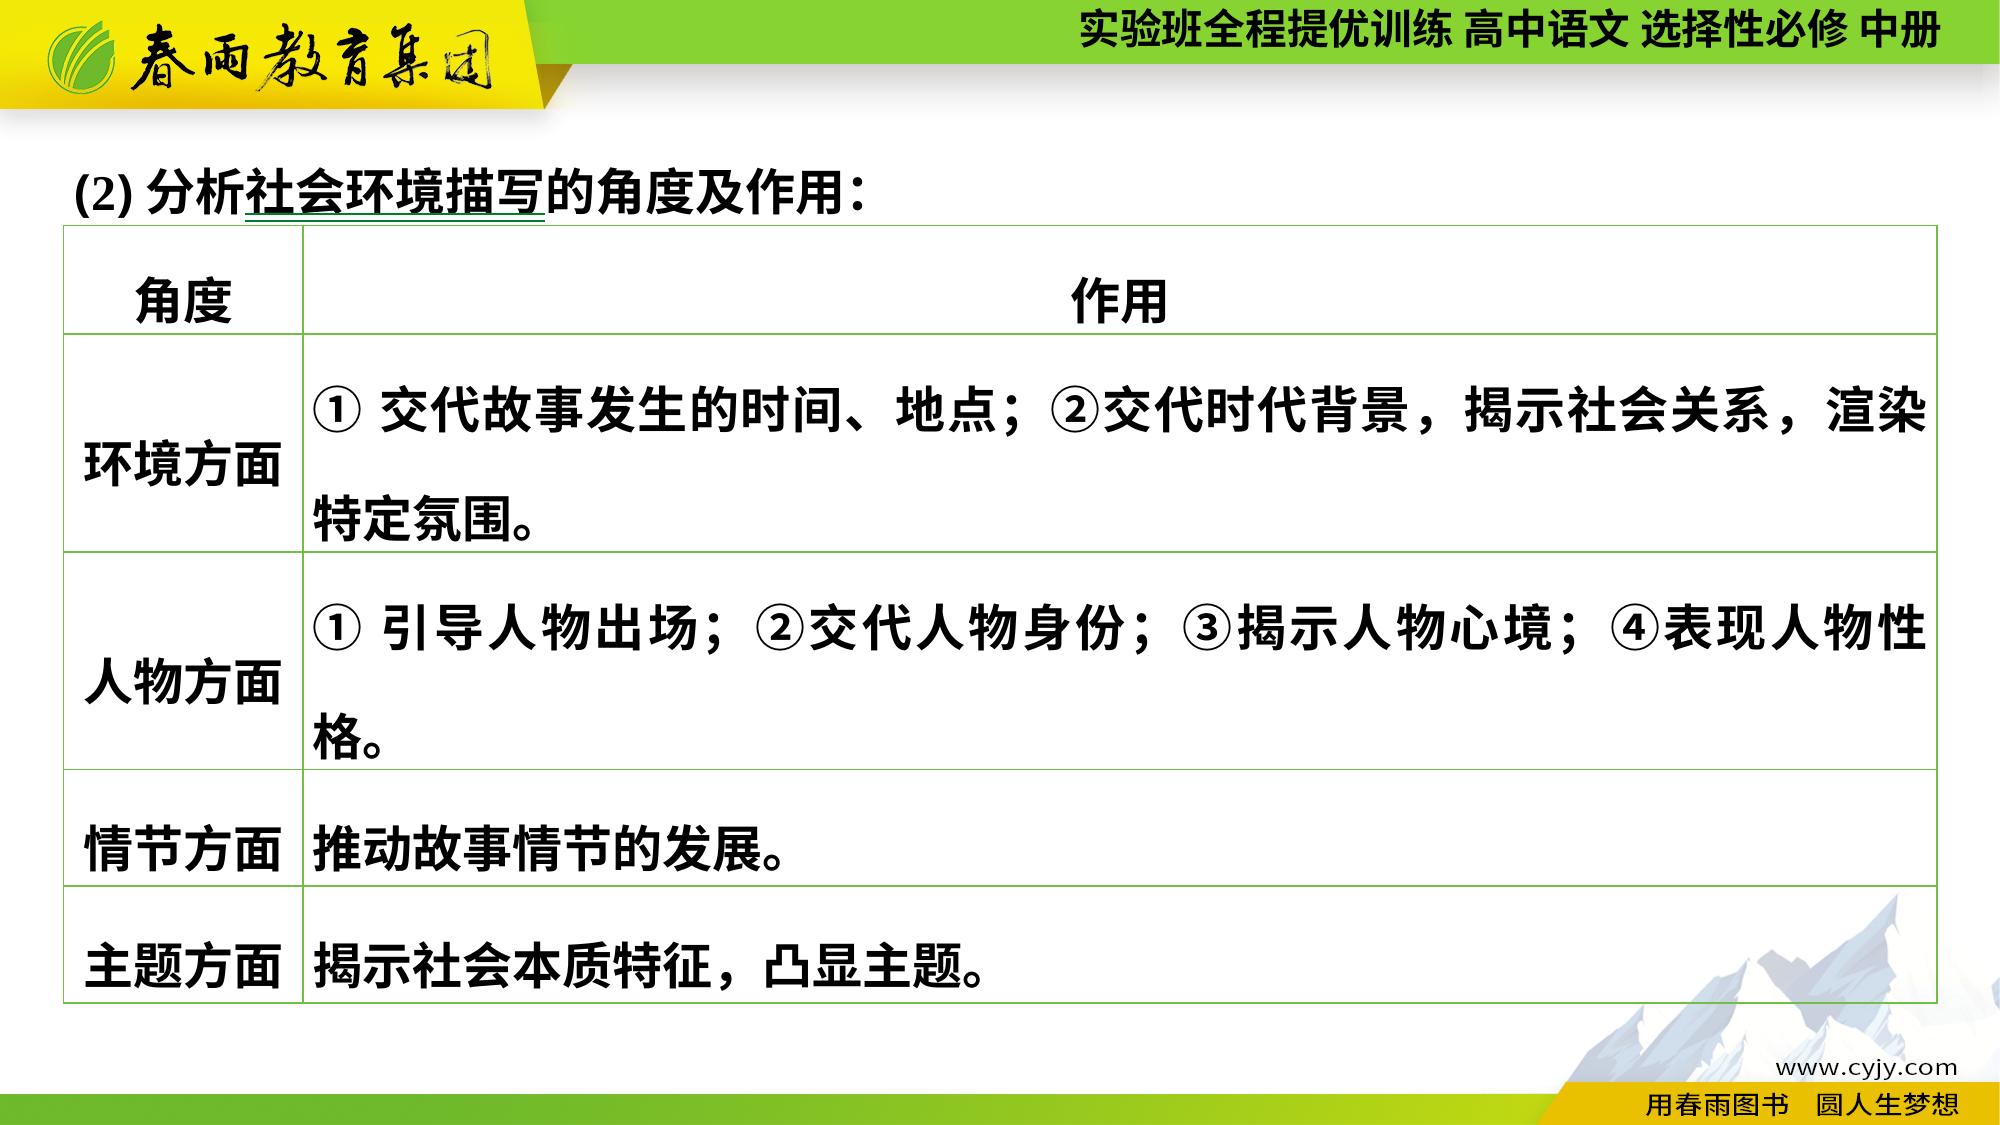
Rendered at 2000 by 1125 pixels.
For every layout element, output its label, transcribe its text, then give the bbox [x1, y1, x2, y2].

table_cell 情节方面 [64, 770, 302, 885]
table_cell 推动故事情节的发展。 [304, 770, 1936, 885]
table_cell 揭示社会本质特征，凸显主题。 [304, 887, 1936, 1002]
table_cell 环境方面 [64, 335, 302, 551]
table_cell ①交代故事发生的时间、地点；②交代时代背景，揭示社会关系，渲染特定氛围。 [304, 335, 1936, 551]
table_header 角度 [64, 226, 302, 333]
picture [0, 0, 2000, 1125]
table_cell 人物方面 [64, 553, 302, 769]
list (2)分析社会环境描写的角度及作用： [59, 122, 1944, 217]
table_cell 主题方面 [64, 887, 302, 1002]
table_cell ①引导人物出场；②交代人物身份；③揭示人物心境；④表现人物性格。 [304, 553, 1936, 769]
table_header 作用 [304, 226, 1936, 333]
